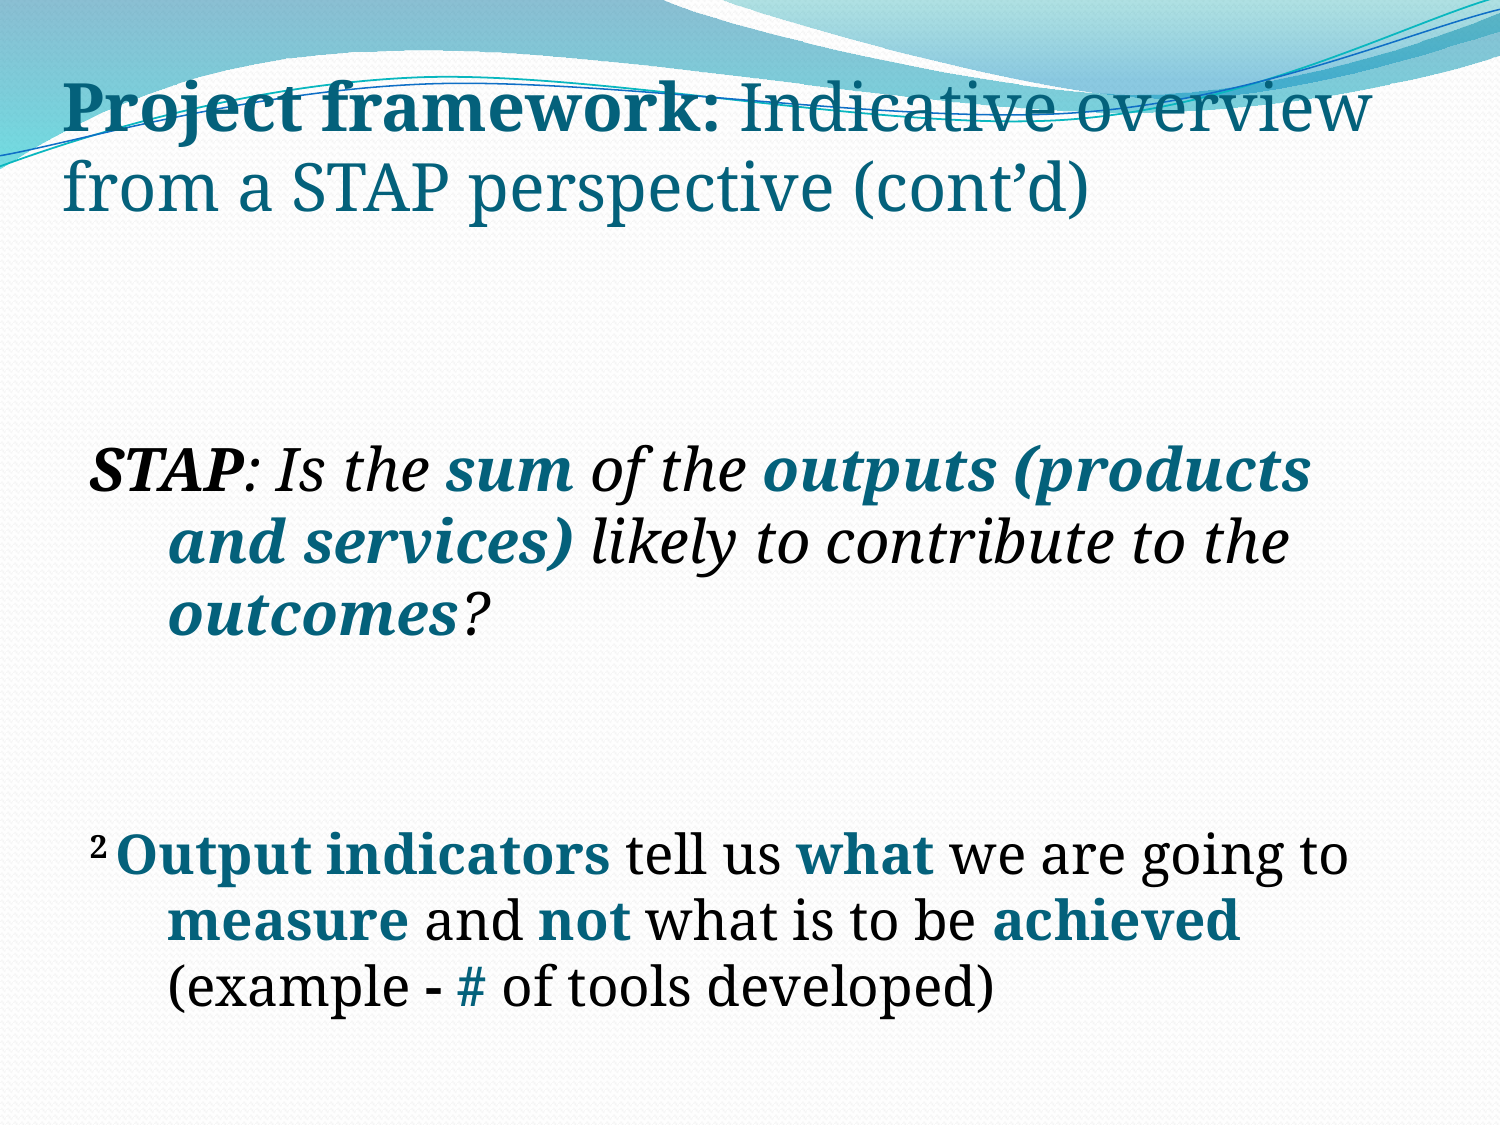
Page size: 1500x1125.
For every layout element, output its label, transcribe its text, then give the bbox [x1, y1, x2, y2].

title Project framework: Indicative overview from a STAP perspective (cont’d) [62, 37, 1413, 225]
list STAP: Is the sum of the outputs (products and services) likely to contribute to the outcomes? 2 Output indicators tell us what we are going to measure and not what is to be achieved (example - # of tools developed) [75, 224, 1425, 1038]
